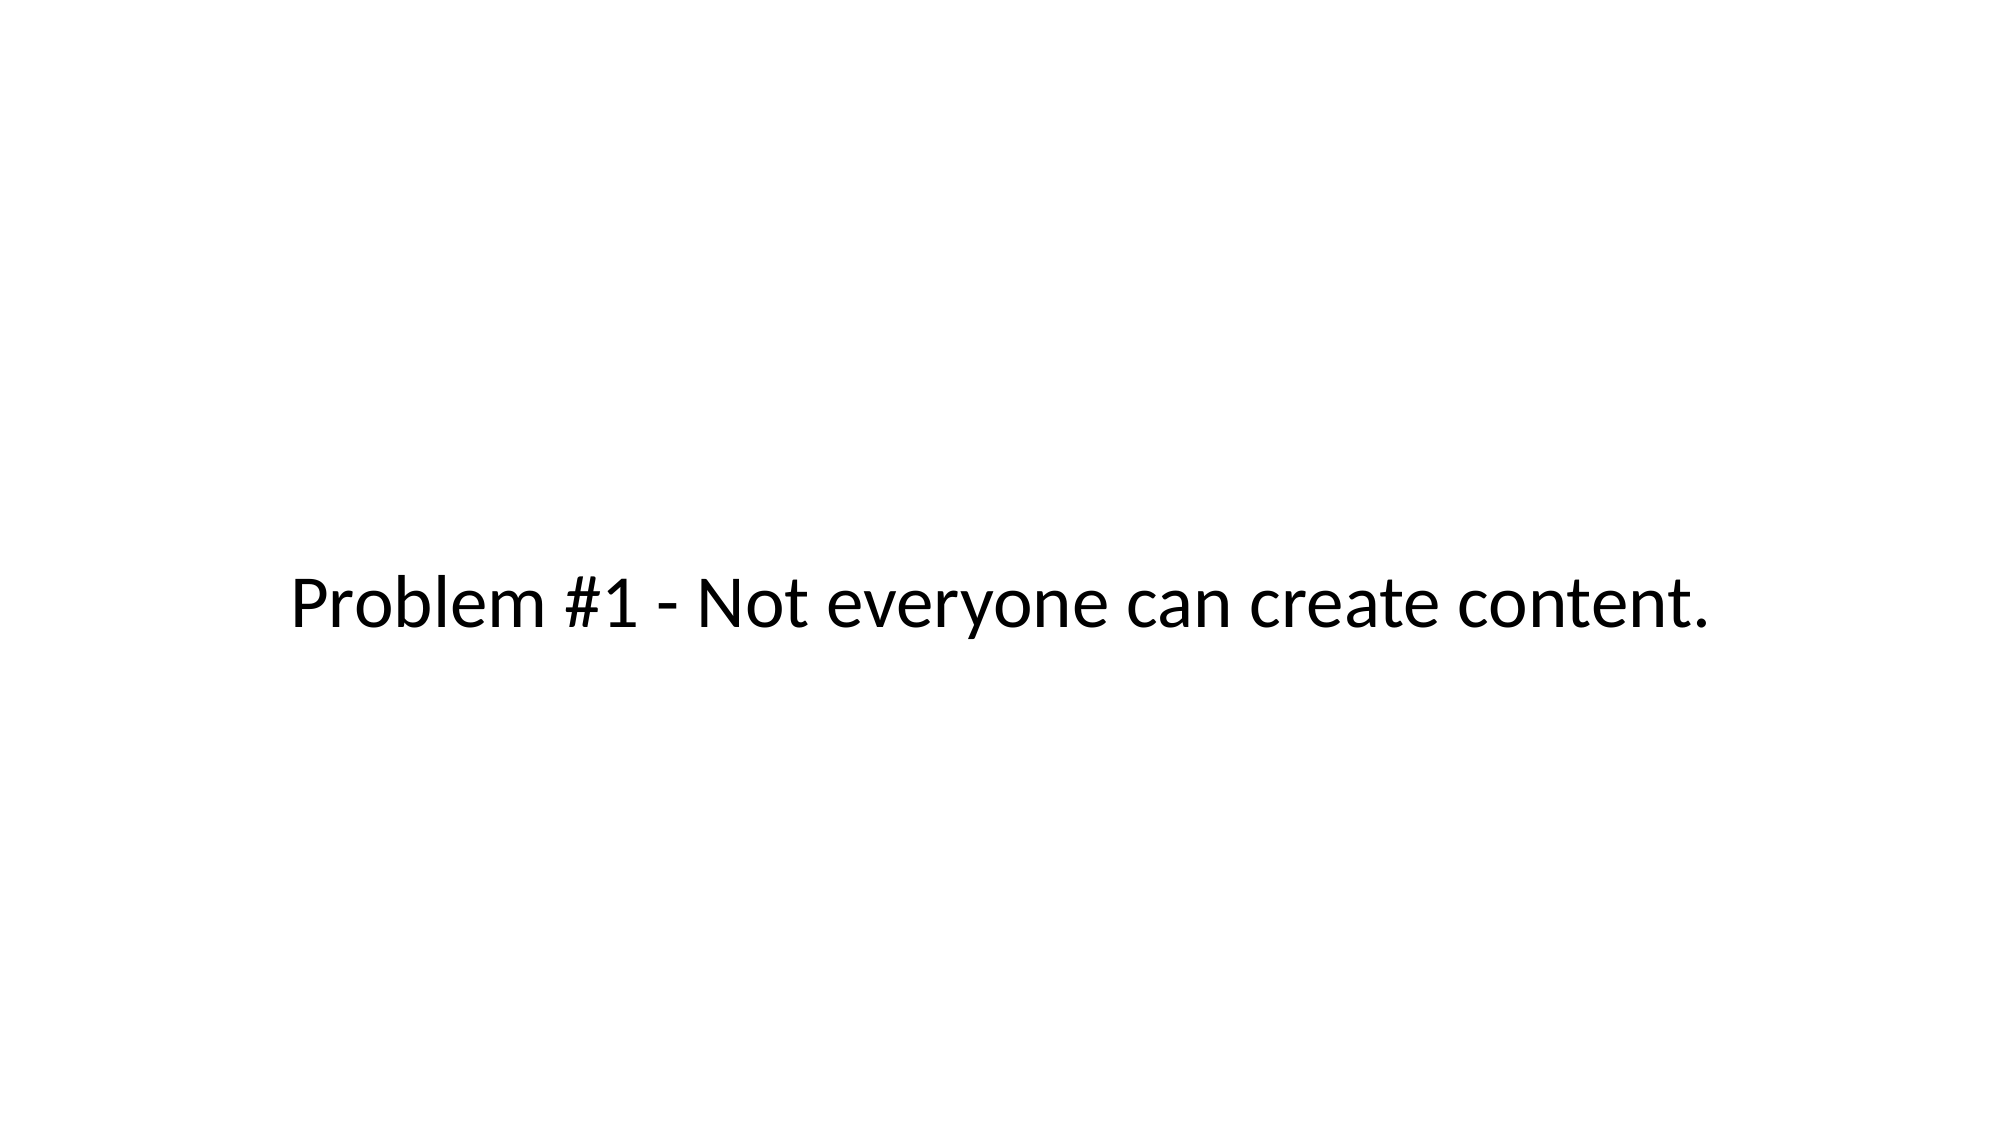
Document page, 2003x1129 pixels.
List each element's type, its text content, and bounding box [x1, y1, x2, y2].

title Problem #1 - Not everyone can create content. [150, 350, 1853, 844]
